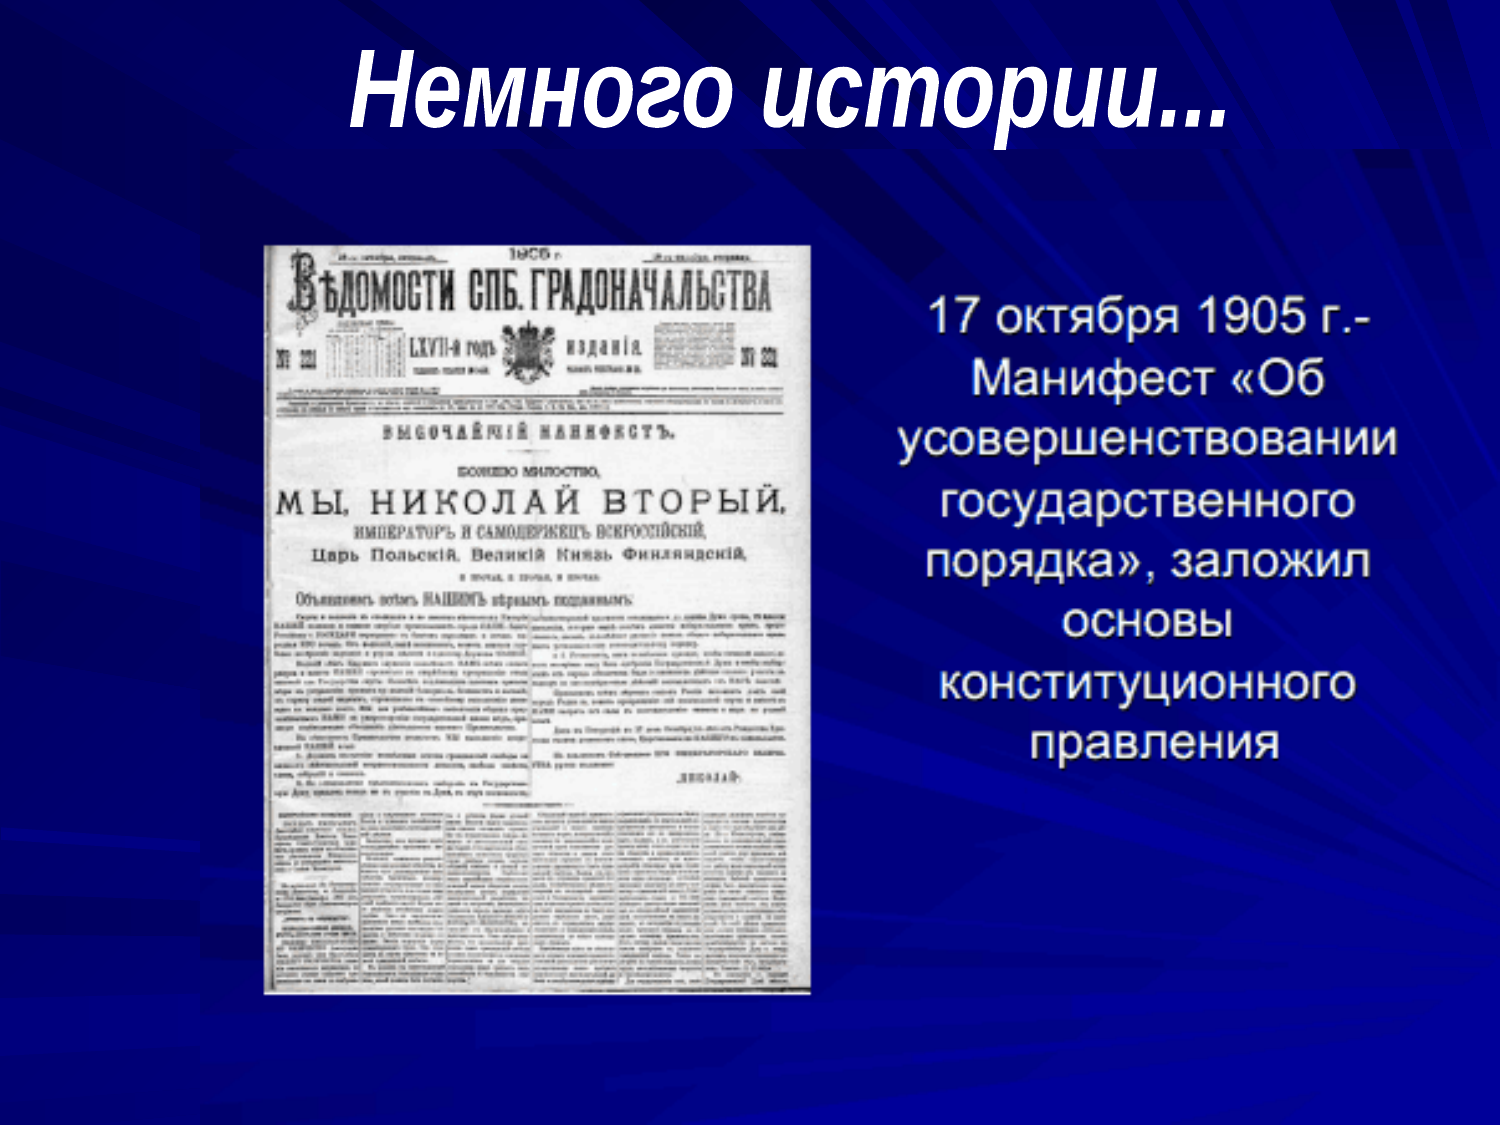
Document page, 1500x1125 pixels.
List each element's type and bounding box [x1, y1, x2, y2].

picture [199, 149, 1500, 1125]
